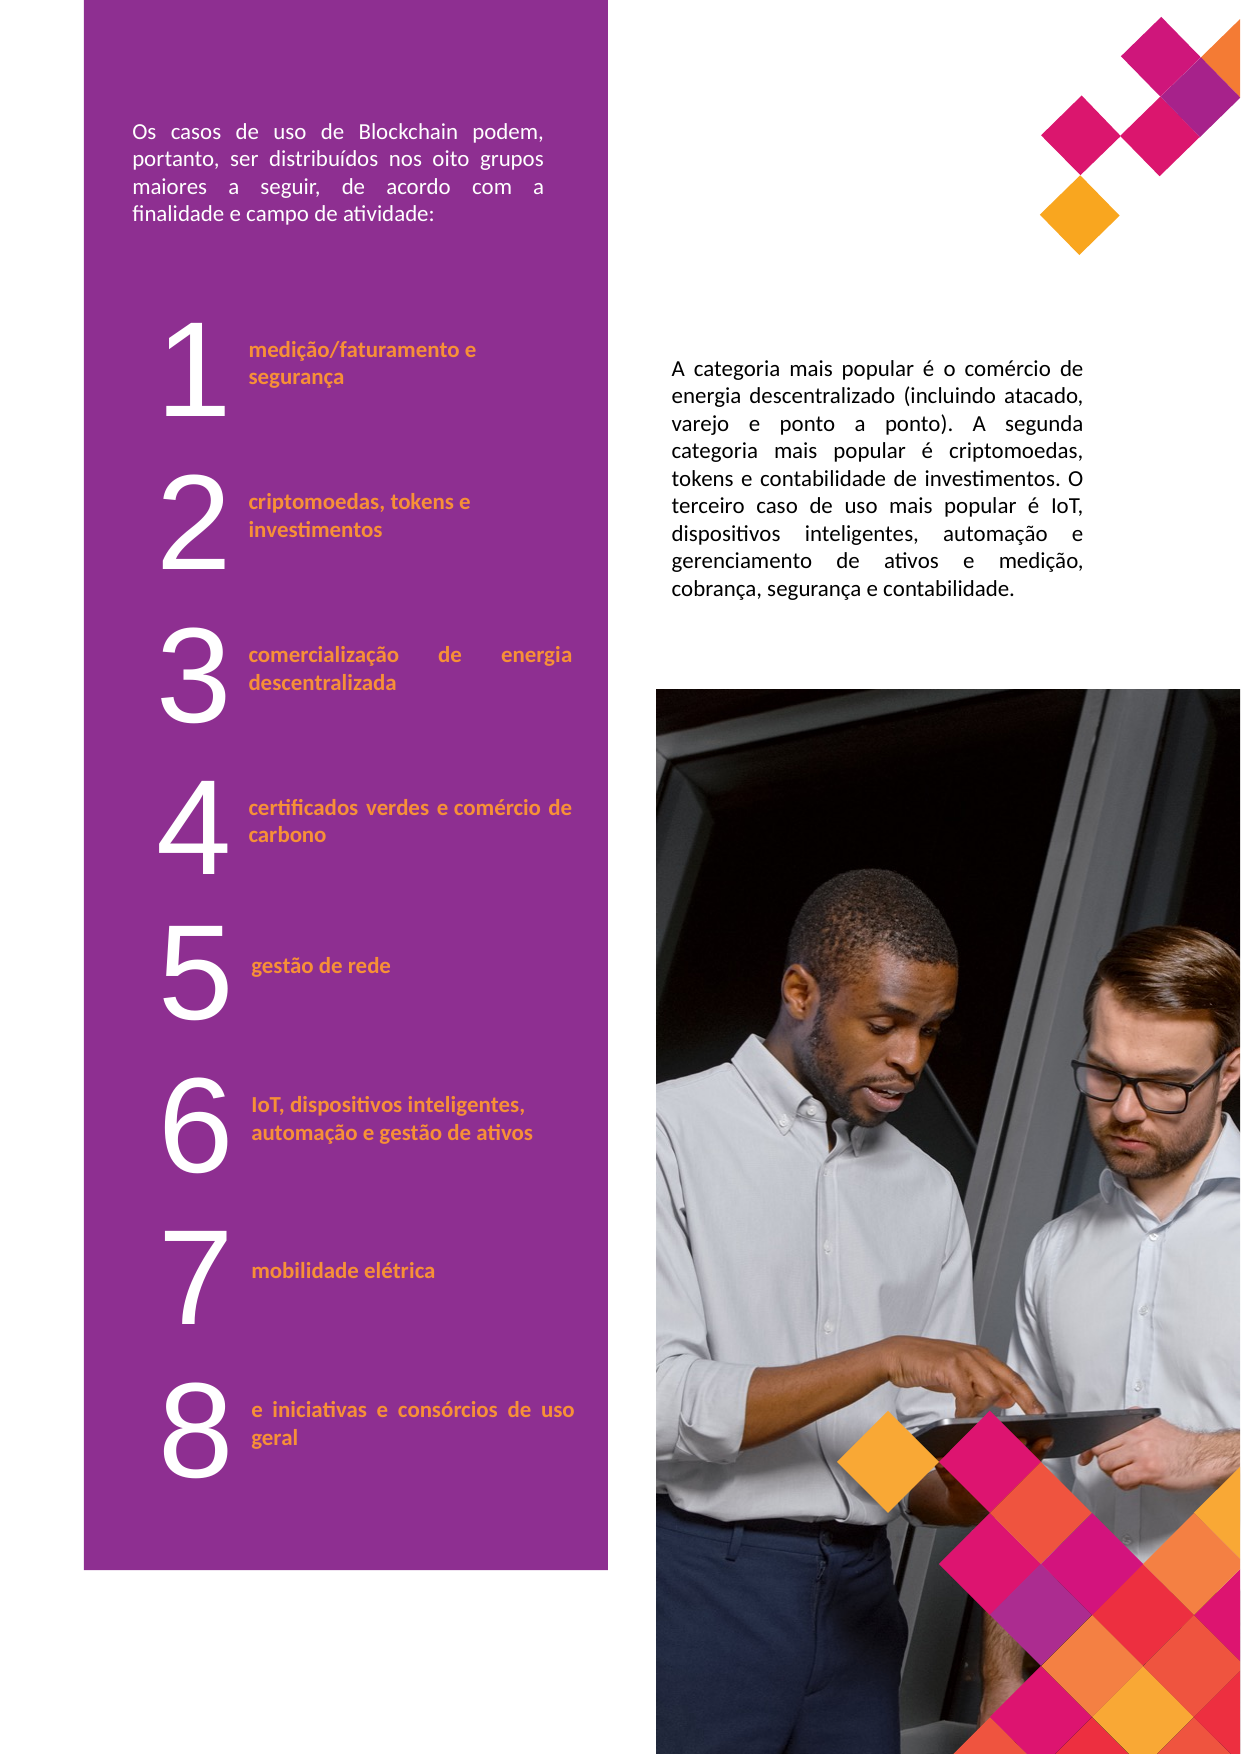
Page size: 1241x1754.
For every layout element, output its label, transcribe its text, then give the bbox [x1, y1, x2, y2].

text_box medição/faturamento e segurança [249, 316, 588, 408]
text_box e iniciativas e consórcios de uso geral [252, 1376, 590, 1468]
text_box mobilidade elétrica [252, 1224, 590, 1316]
text_box gestão de rede [252, 919, 590, 1010]
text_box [851, 1410, 1241, 1754]
text_box criptomoedas, tokens e investimentos [249, 469, 588, 560]
text_box 6 [143, 1029, 252, 1181]
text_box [1041, 28, 1241, 244]
text_box 2 [141, 426, 249, 579]
text_box 5 [143, 876, 252, 1029]
text_box 8 [143, 1334, 252, 1512]
text_box A categoria mais popular é o comércio de energia descentralizado (incluindo atacado, varejo e ponto a ponto). A segunda categoria mais popular é criptomoedas, tokens e contabilidade de investimentos. O terceiro caso de uso mais popular é IoT, dispositivos inteligentes, automação e gerenciamento de ativos e medição, cobrança, segurança e contabilidade. [656, 346, 1099, 689]
text_box 7 [143, 1181, 252, 1334]
text_box comercialização de energia descentralizada [249, 621, 588, 713]
text_box IoT, dispositivos inteligentes, automação e gestão de ativos [252, 1071, 590, 1163]
text_box 4 [141, 731, 249, 909]
text_box 1 [141, 273, 249, 426]
text_box certificados verdes e comércio de carbono [249, 774, 588, 866]
picture [656, 689, 1241, 1754]
text_box 3 [141, 579, 249, 731]
list Os casos de uso de Blockchain podem, portanto, ser distribuídos nos oito grupos maiores a seguir, de acordo com a finalidade e campo de atividade: [117, 109, 560, 289]
